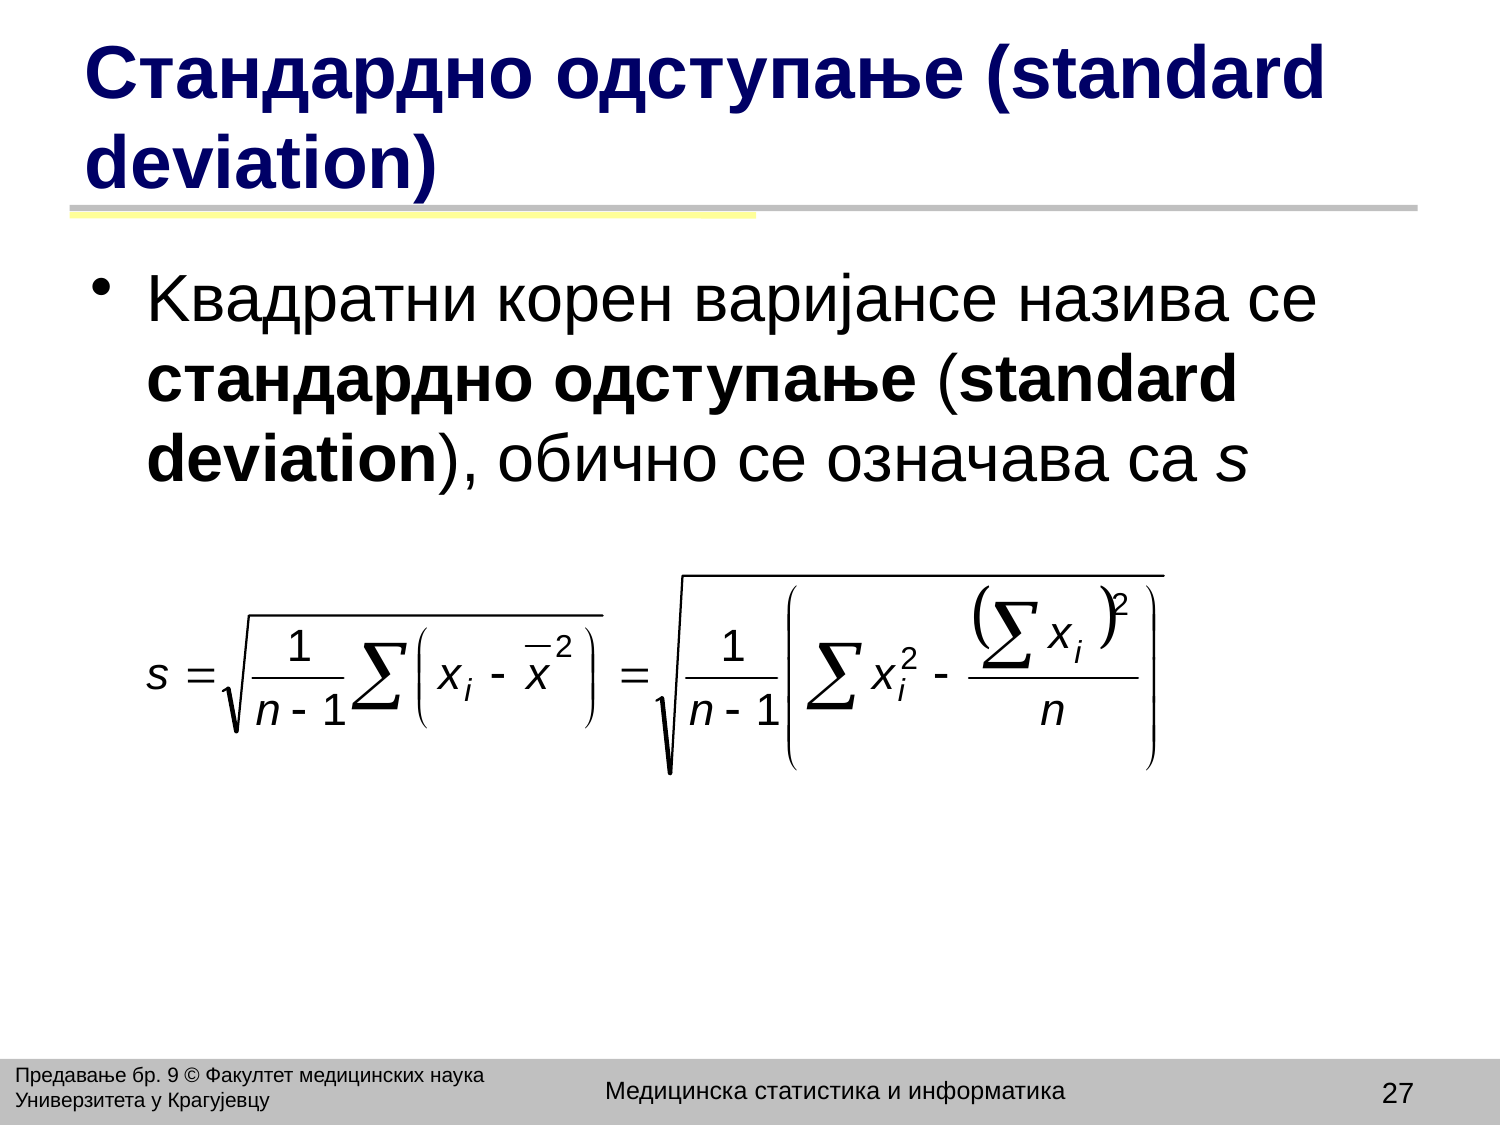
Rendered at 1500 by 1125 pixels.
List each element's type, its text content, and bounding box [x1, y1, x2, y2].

list Kвадратни корен варијансе назива се стандардно одступање (standard deviation), обично се означава са s [74, 246, 1426, 511]
slide_number Предавање бр. 9 © Факултет медицинских наука Универзитета у Крагујевцу [0, 1053, 611, 1108]
list Kвадратни корен варијансе назива се стандардно одступање (standard deviation), обично се означава са s [74, 512, 1426, 1023]
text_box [139, 562, 1177, 785]
slide_number 27 [1164, 1066, 1430, 1125]
title Стандардно одступање (standard deviation) [69, 19, 1426, 208]
footer Медицинска статистика и информатика [512, 1066, 1160, 1125]
